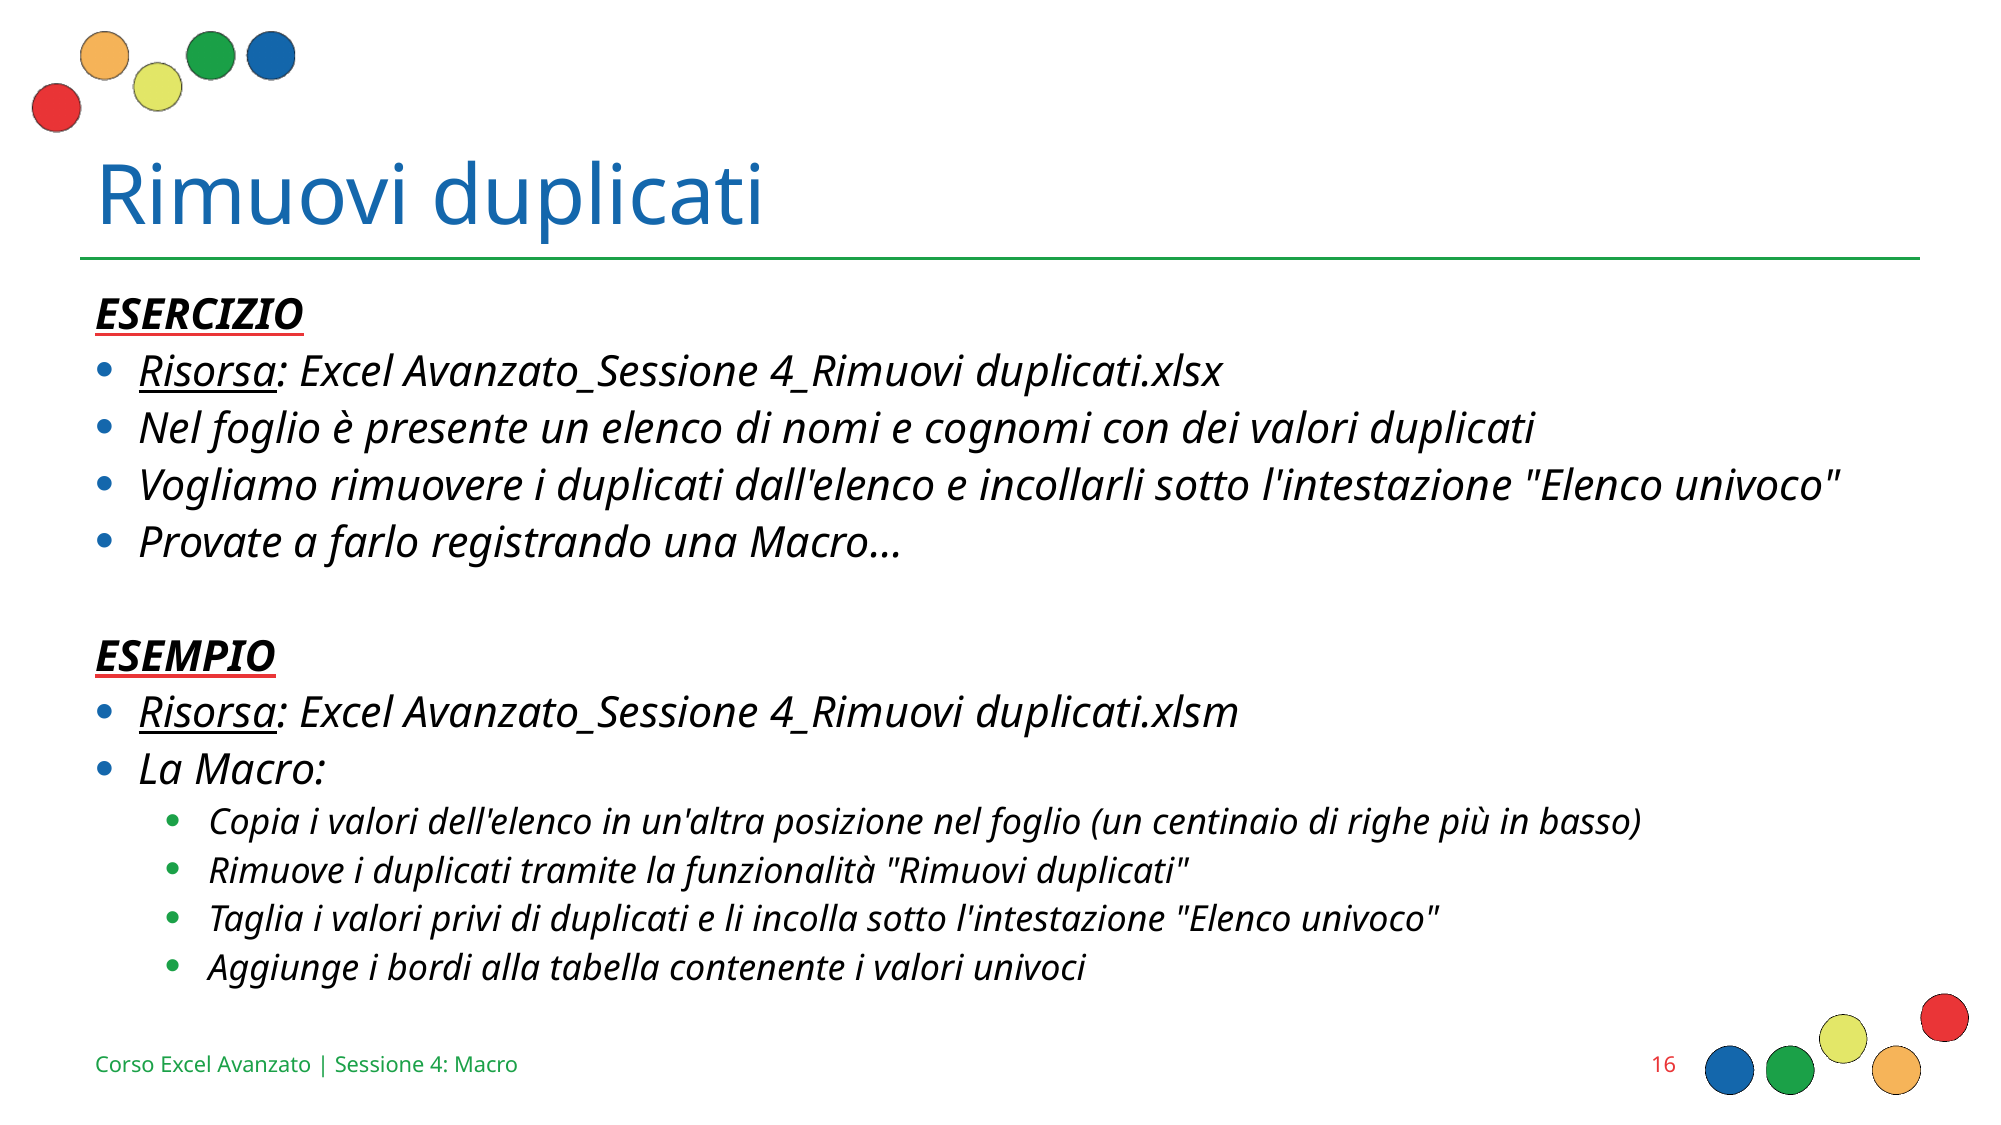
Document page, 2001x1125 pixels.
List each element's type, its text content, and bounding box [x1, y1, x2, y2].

picture [1704, 990, 1971, 1096]
title Rimuovi duplicati [80, 123, 1920, 259]
footer Corso Excel Avanzato | Sessione 4: Macro [80, 1035, 1571, 1096]
list ESERCIZIO Risorsa: Excel Avanzato_Sessione 4_Rimuovi duplicati.xlsx Nel foglio è presente un elenco di nomi e cognomi con dei valori duplicati Vogliamo rimuovere i duplicati dall'elenco e incollarli sotto l'intestazione "Elenco univoco" Provate a farlo registrando una Macro… ESEMPIO Risorsa: Excel Avanzato_Sessione 4_Rimuovi duplicati.xlsm La Macro: Copia i valori dell'elenco in un'altra posizione nel foglio (un centinaio di righe più in basso) Rimuove i duplicati tramite la funzionalità "Rimuovi duplicati" Taglia i valori privi di duplicati e li incolla sotto l'intestazione "Elenco univoco" Aggiunge i bordi alla tabella contenente i valori univoci [80, 278, 1920, 1011]
picture [29, 30, 295, 135]
slide_number 16 [1583, 1035, 1692, 1096]
